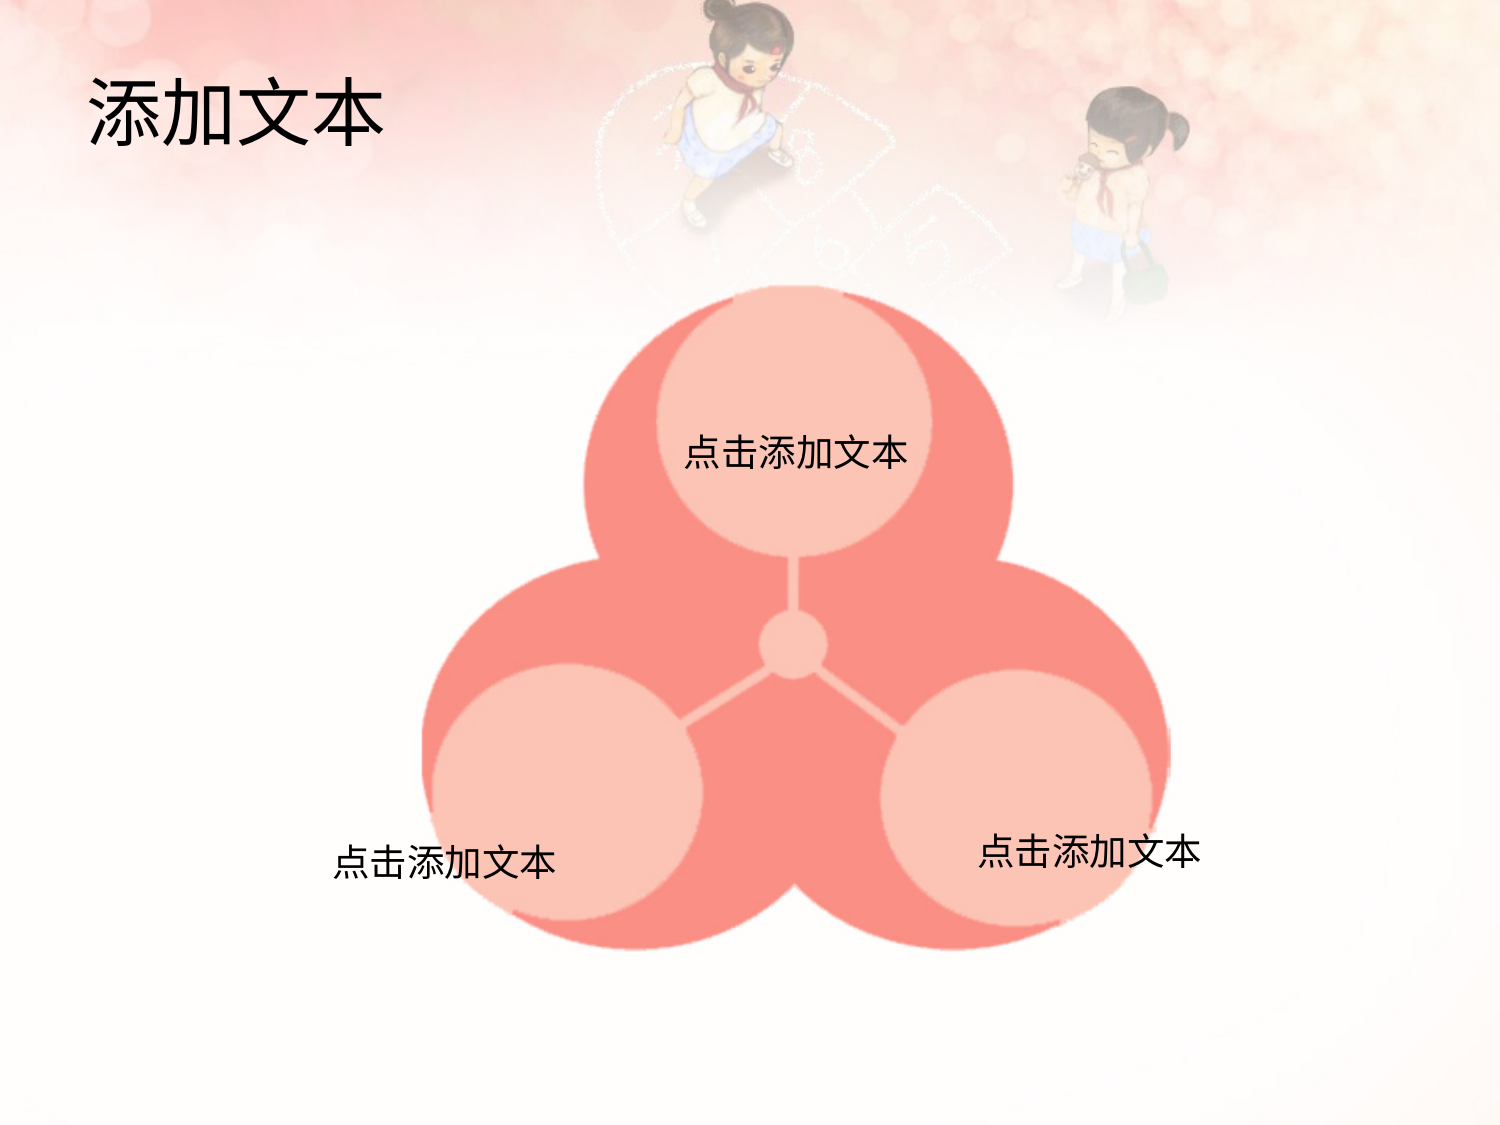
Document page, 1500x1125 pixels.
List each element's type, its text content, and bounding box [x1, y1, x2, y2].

text_box 点击添加文本 [962, 820, 1217, 880]
picture [0, 0, 1500, 1125]
text_box 点击添加文本 [317, 831, 573, 892]
text_box 添加文本 [72, 58, 402, 164]
text_box 点击添加文本 [669, 421, 924, 482]
